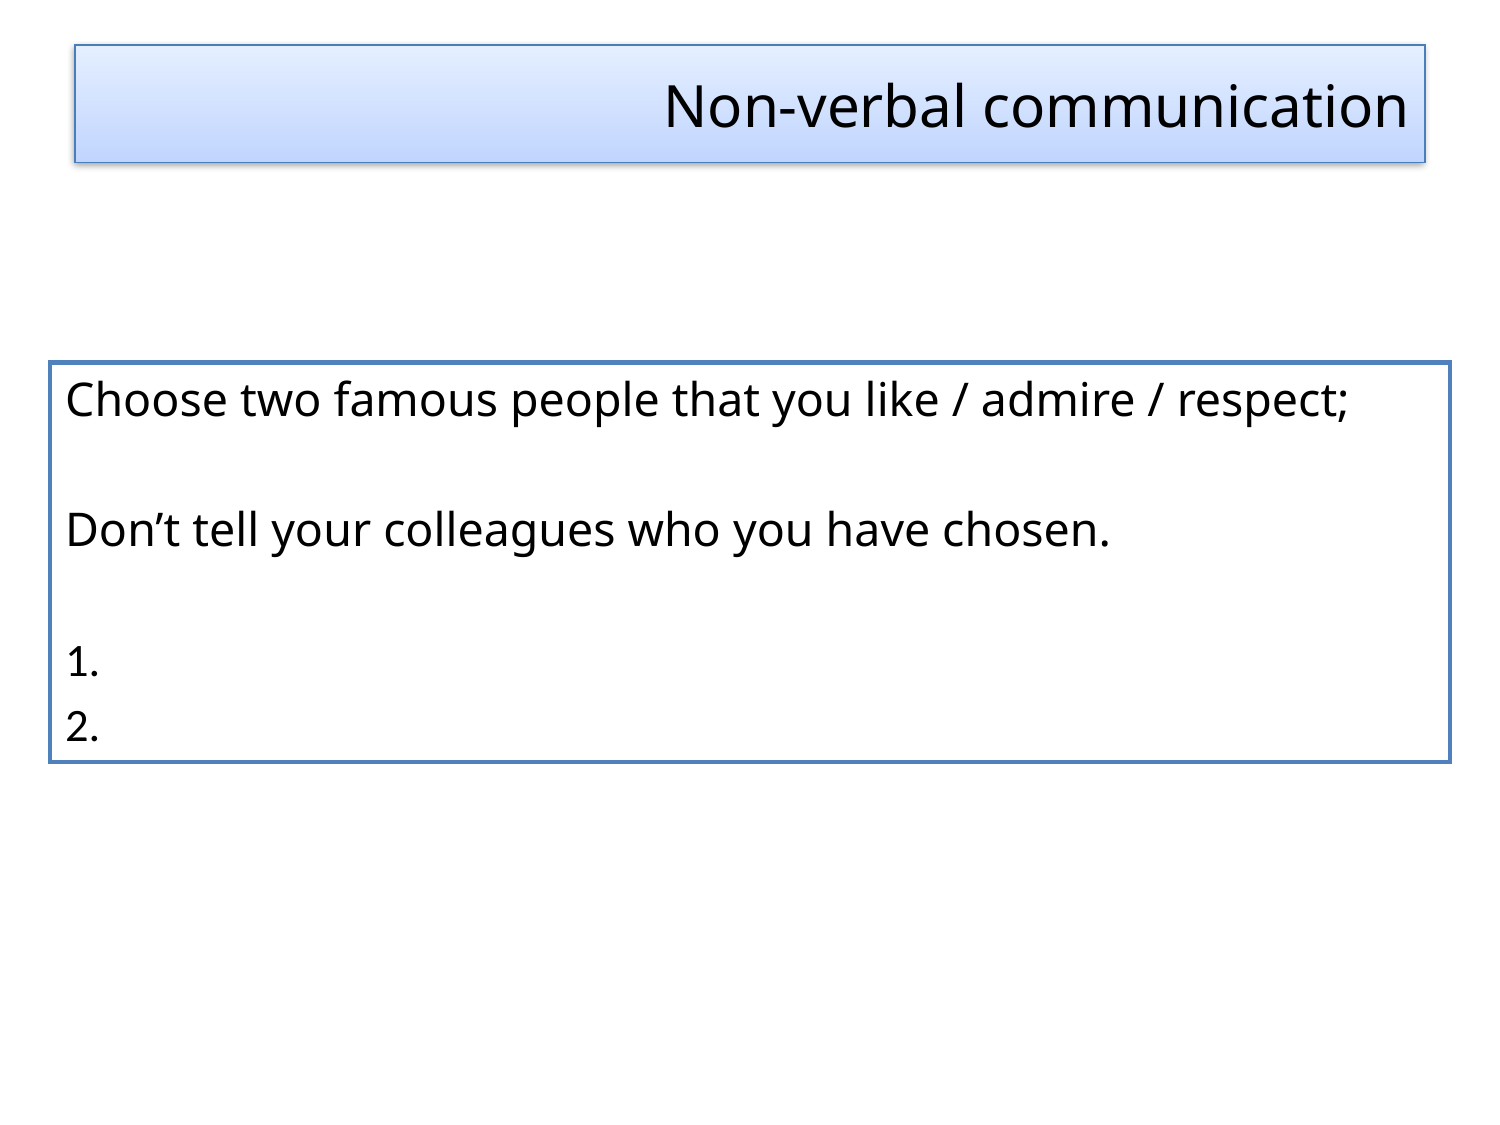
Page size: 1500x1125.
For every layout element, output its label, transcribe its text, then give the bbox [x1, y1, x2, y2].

title Non-verbal communication [74, 44, 1426, 163]
list Choose two famous people that you like / admire / respect; Don’t tell your colleagues who you have chosen. 1. 2. [48, 360, 1452, 764]
